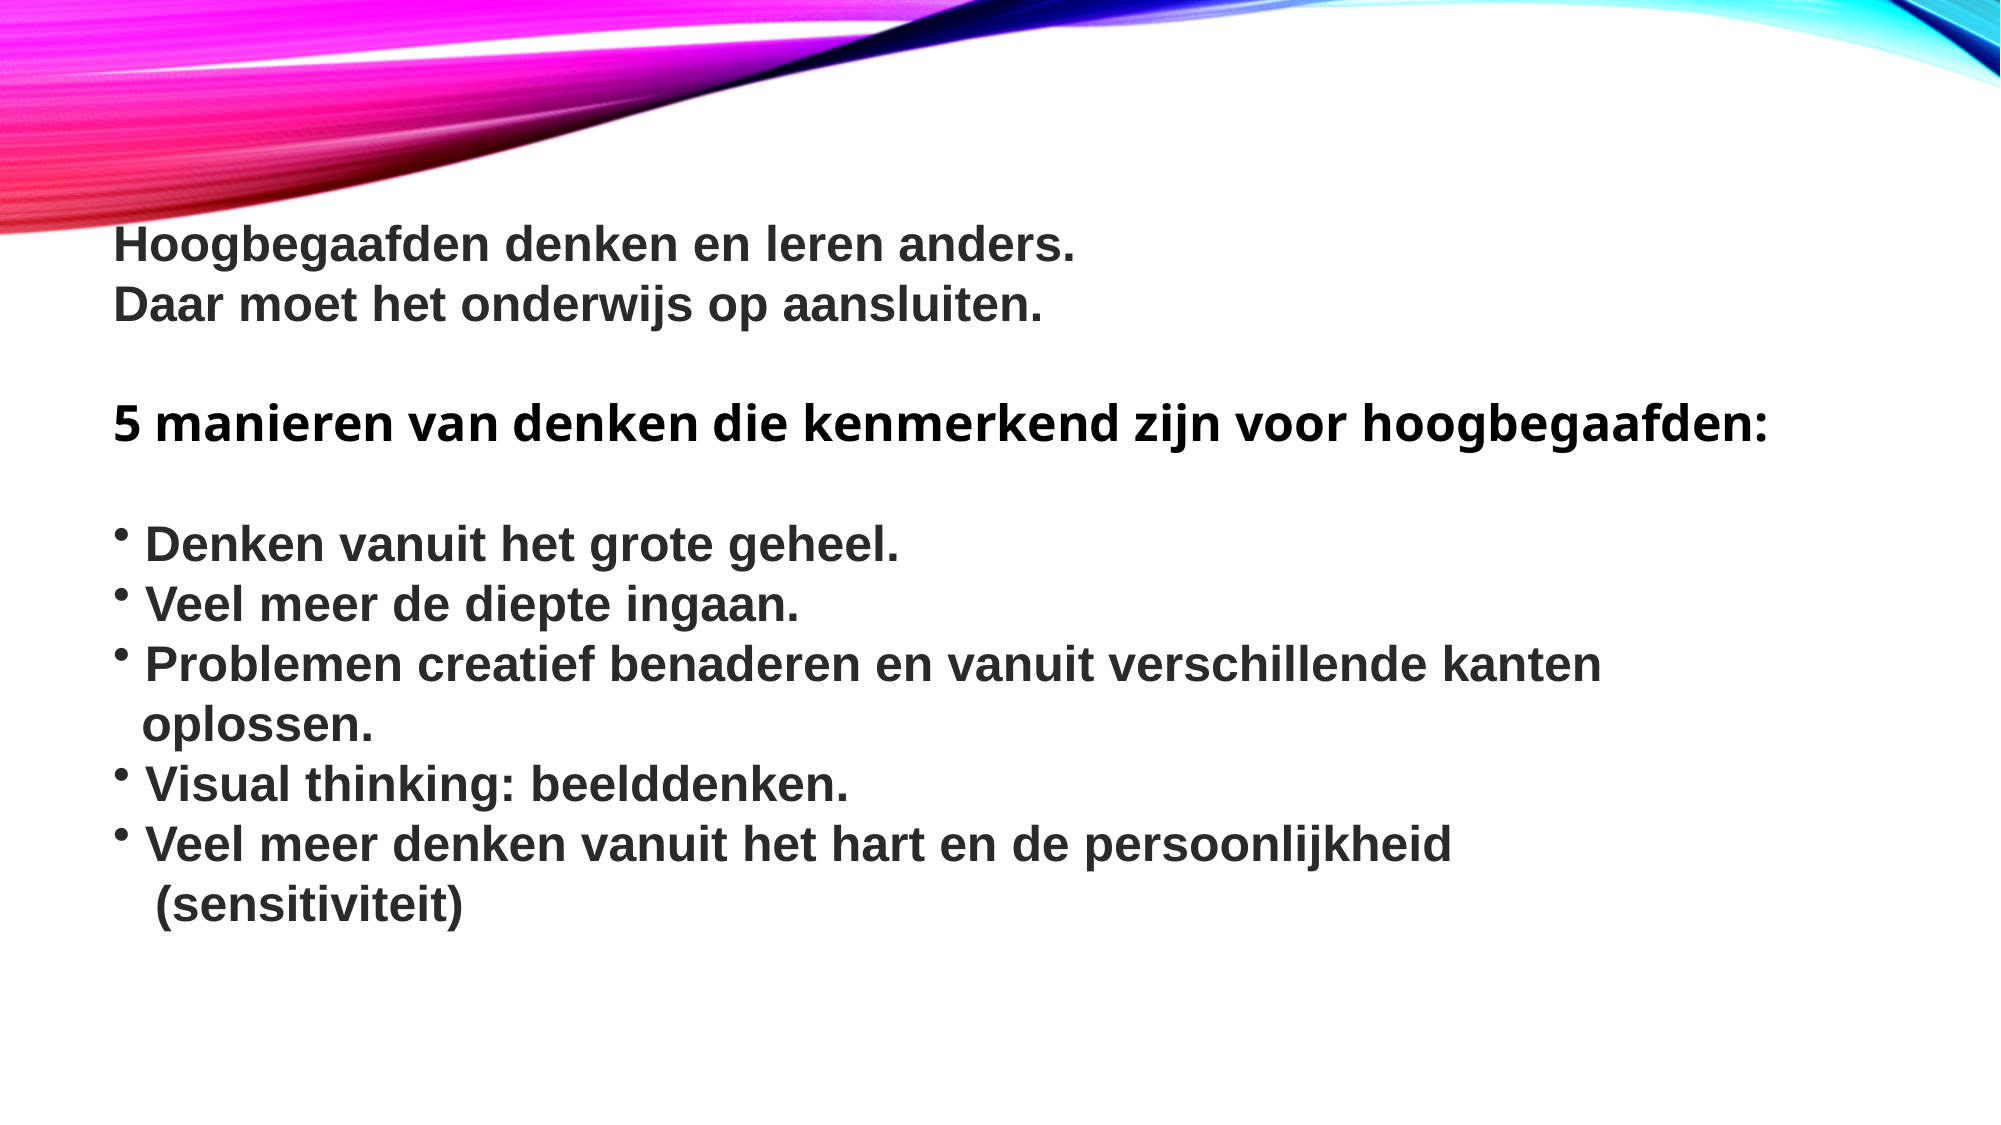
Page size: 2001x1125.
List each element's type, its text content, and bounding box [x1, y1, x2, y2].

picture [1890, 0, 2000, 75]
picture [0, 0, 2000, 237]
picture [1910, 0, 2000, 45]
text_box Hoogbegaafden denken en leren anders. Daar moet het onderwijs op aansluiten. 5 manieren van denken die kenmerkend zijn voor hoogbegaafden: Denken vanuit het grote geheel. Veel meer de diepte ingaan. Problemen creatief benaderen en vanuit verschillende kanten oplossen. Visual thinking: beelddenken. Veel meer denken vanuit het hart en de persoonlijkheid (sensitiviteit) [98, 203, 1855, 939]
